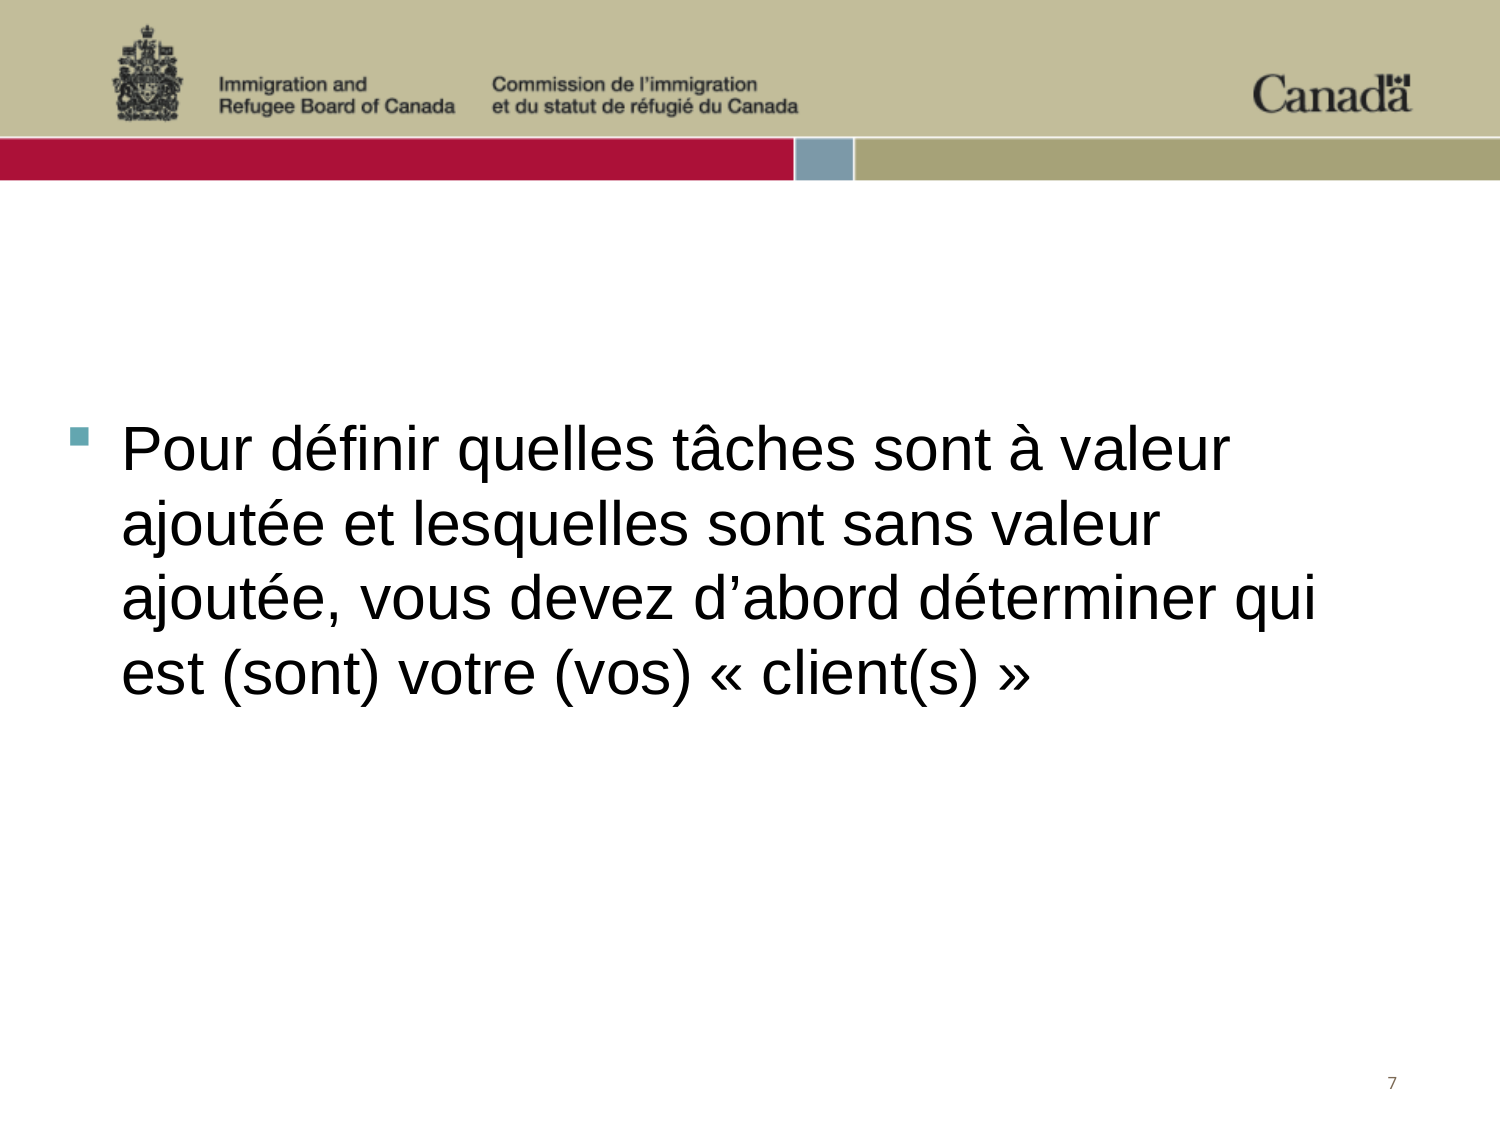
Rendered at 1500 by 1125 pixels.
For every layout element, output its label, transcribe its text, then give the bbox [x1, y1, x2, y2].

list Pour définir quelles tâches sont à valeur ajoutée et lesquelles sont sans valeur ajoutée, vous devez d’abord déterminer qui est (sont) votre (vos) « client(s) » [50, 399, 1400, 1050]
slide_number 7 [1099, 1024, 1413, 1101]
picture [0, 0, 1500, 1125]
